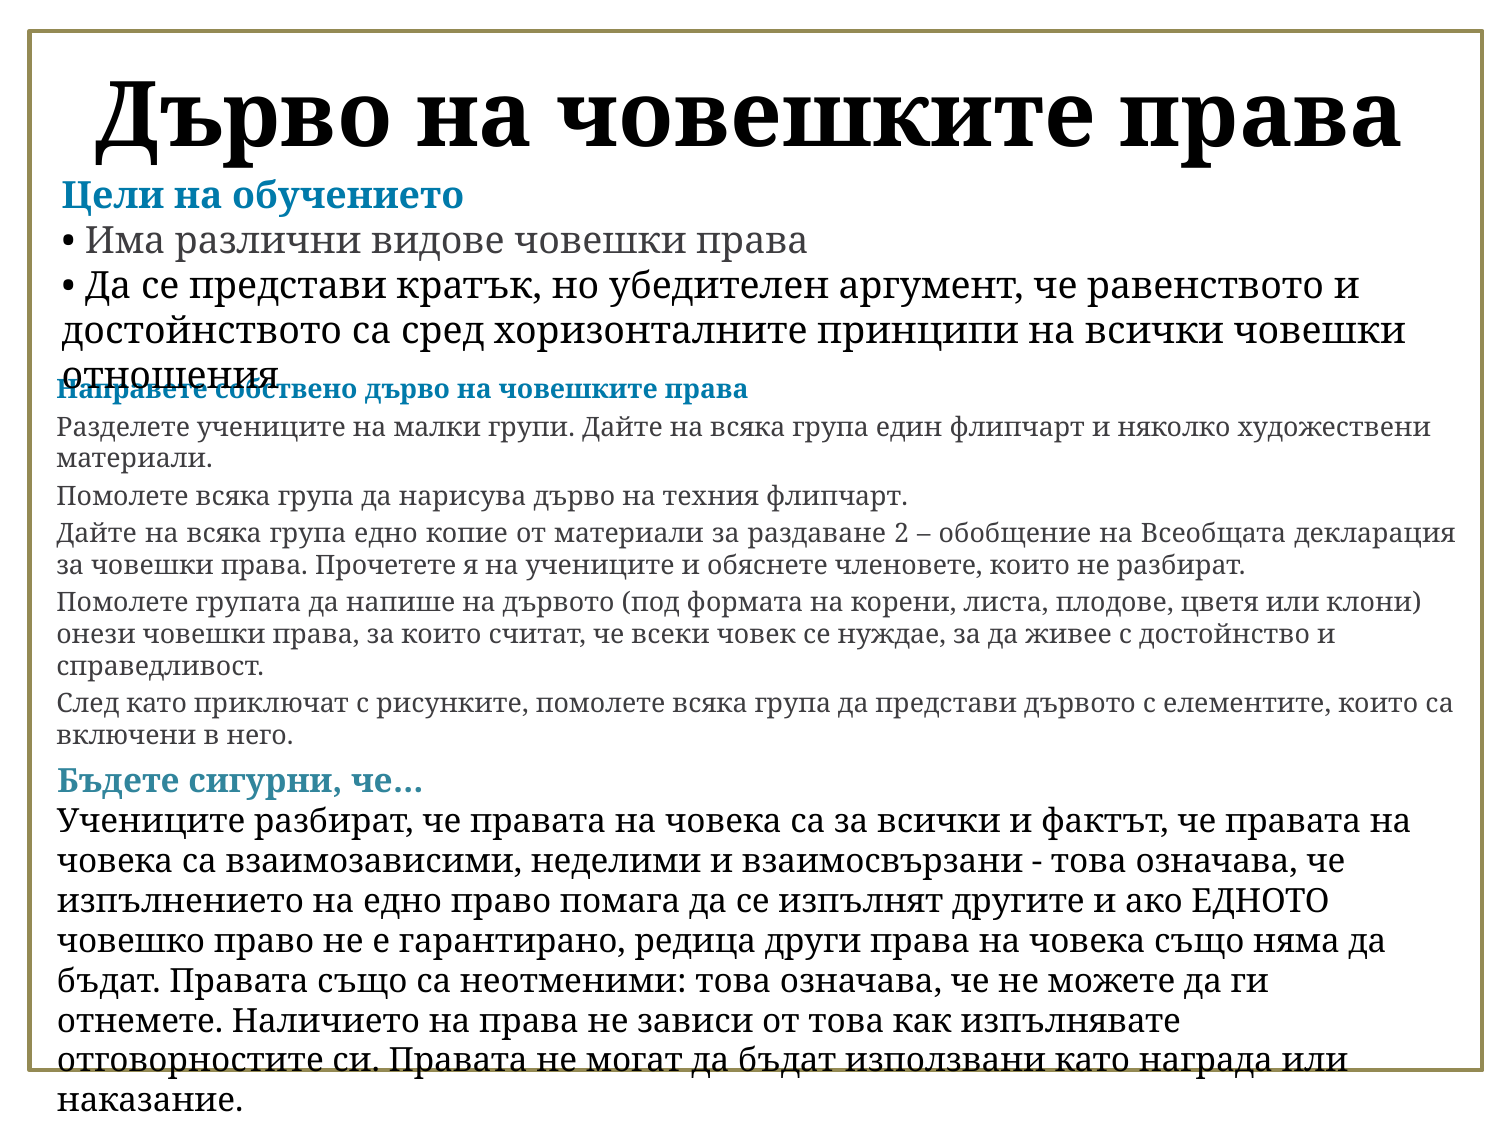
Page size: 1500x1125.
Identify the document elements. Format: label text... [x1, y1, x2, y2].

text_box Цели на обучението • Има различни видове човешки права • Да се ​​представи кратък, но убедителен аргумент, че равенството и достойнството са сред хоризонталните принципи на всички човешки отношения [46, 163, 1459, 404]
list Направете собствено дърво на човешките права Разделете учениците на малки групи. Дайте на всяка група един флипчарт и няколко художествени материали. Помолете всяка група да нарисува дърво на техния флипчарт. Дайте на всяка група едно копие от материали за раздаване 2 – обобщение на Всеобщата декларация за човешки права. Прочетете я на учениците и обяснете членовете, които не разбират. Помолете групата да напише на дървото (под формата на корени, листа, плодове, цветя или клони) онези човешки права, за които считат, че всеки човек се нуждае, за да живее с достойнство и справедливост. След като приключат с рисунките, помолете всяка група да представи дървото с елементите, които са включени в него. [41, 343, 1471, 762]
title Дърво на човешките права [75, 45, 1425, 163]
text_box Бъдете сигурни, че… Учениците разбират, че правата на човека са за всички и фактът, че правата на човека са взаимозависими, неделими и взаимосвързани - това означава, че изпълнението на едно право помага да се изпълнят другите и ако ЕДНОТО човешко право не е гарантирано, редица други права на човека също няма да бъдат. Правата също са неотменими: това означава, че не можете да ги отнемете. Наличието на права не зависи от това как изпълнявате отговорностите си. Правата не могат да бъдат използвани като награда или наказание. [42, 751, 1447, 1125]
text_box [27, 29, 1484, 1072]
